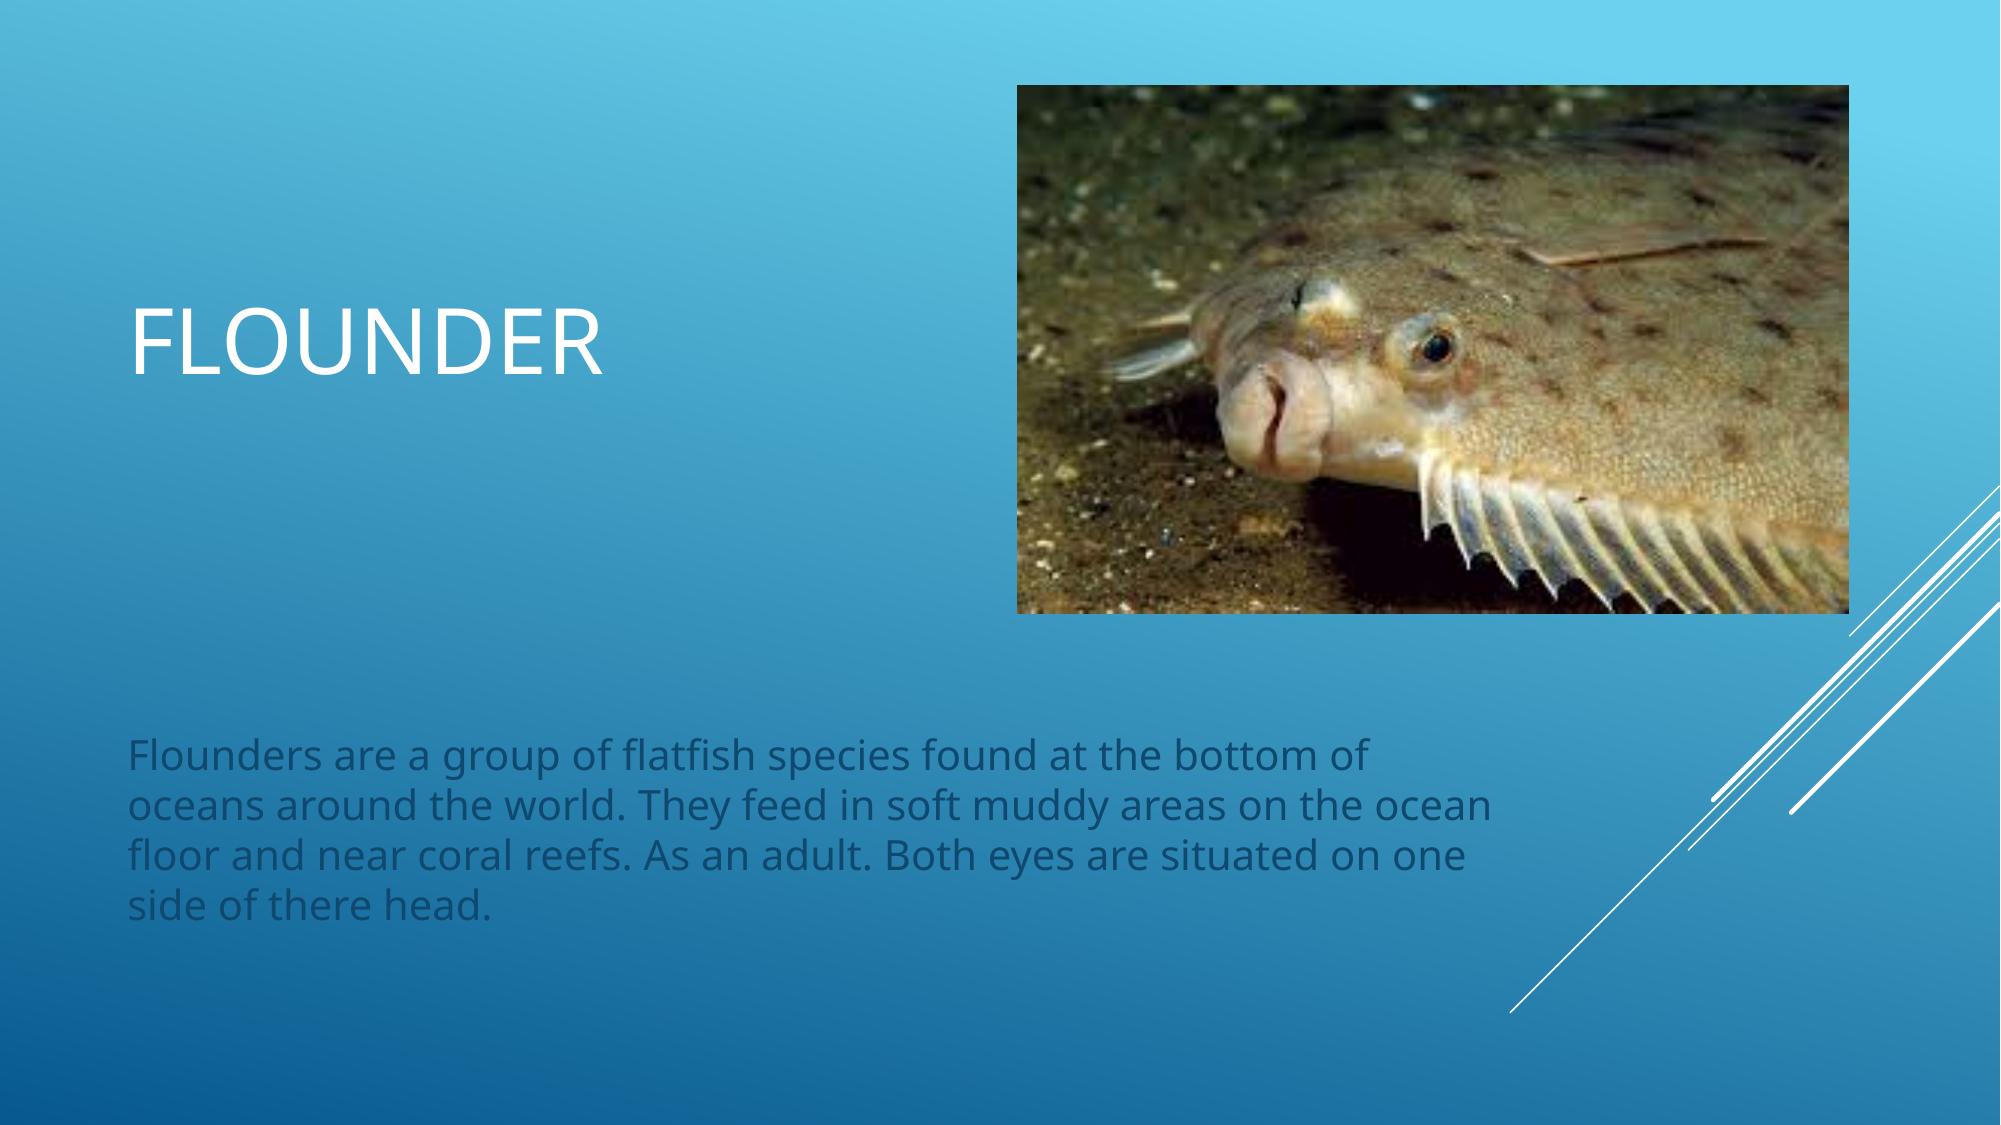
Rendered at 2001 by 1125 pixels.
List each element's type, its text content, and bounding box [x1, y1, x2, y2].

picture [1016, 85, 1849, 614]
list Flounders are a group of flatfish species found at the bottom of oceans around the world. They feed in soft muddy areas on the ocean floor and near coral reefs. As an adult. Both eyes are situated on one side of there head. [112, 675, 1513, 984]
title flounder [112, 112, 1016, 563]
